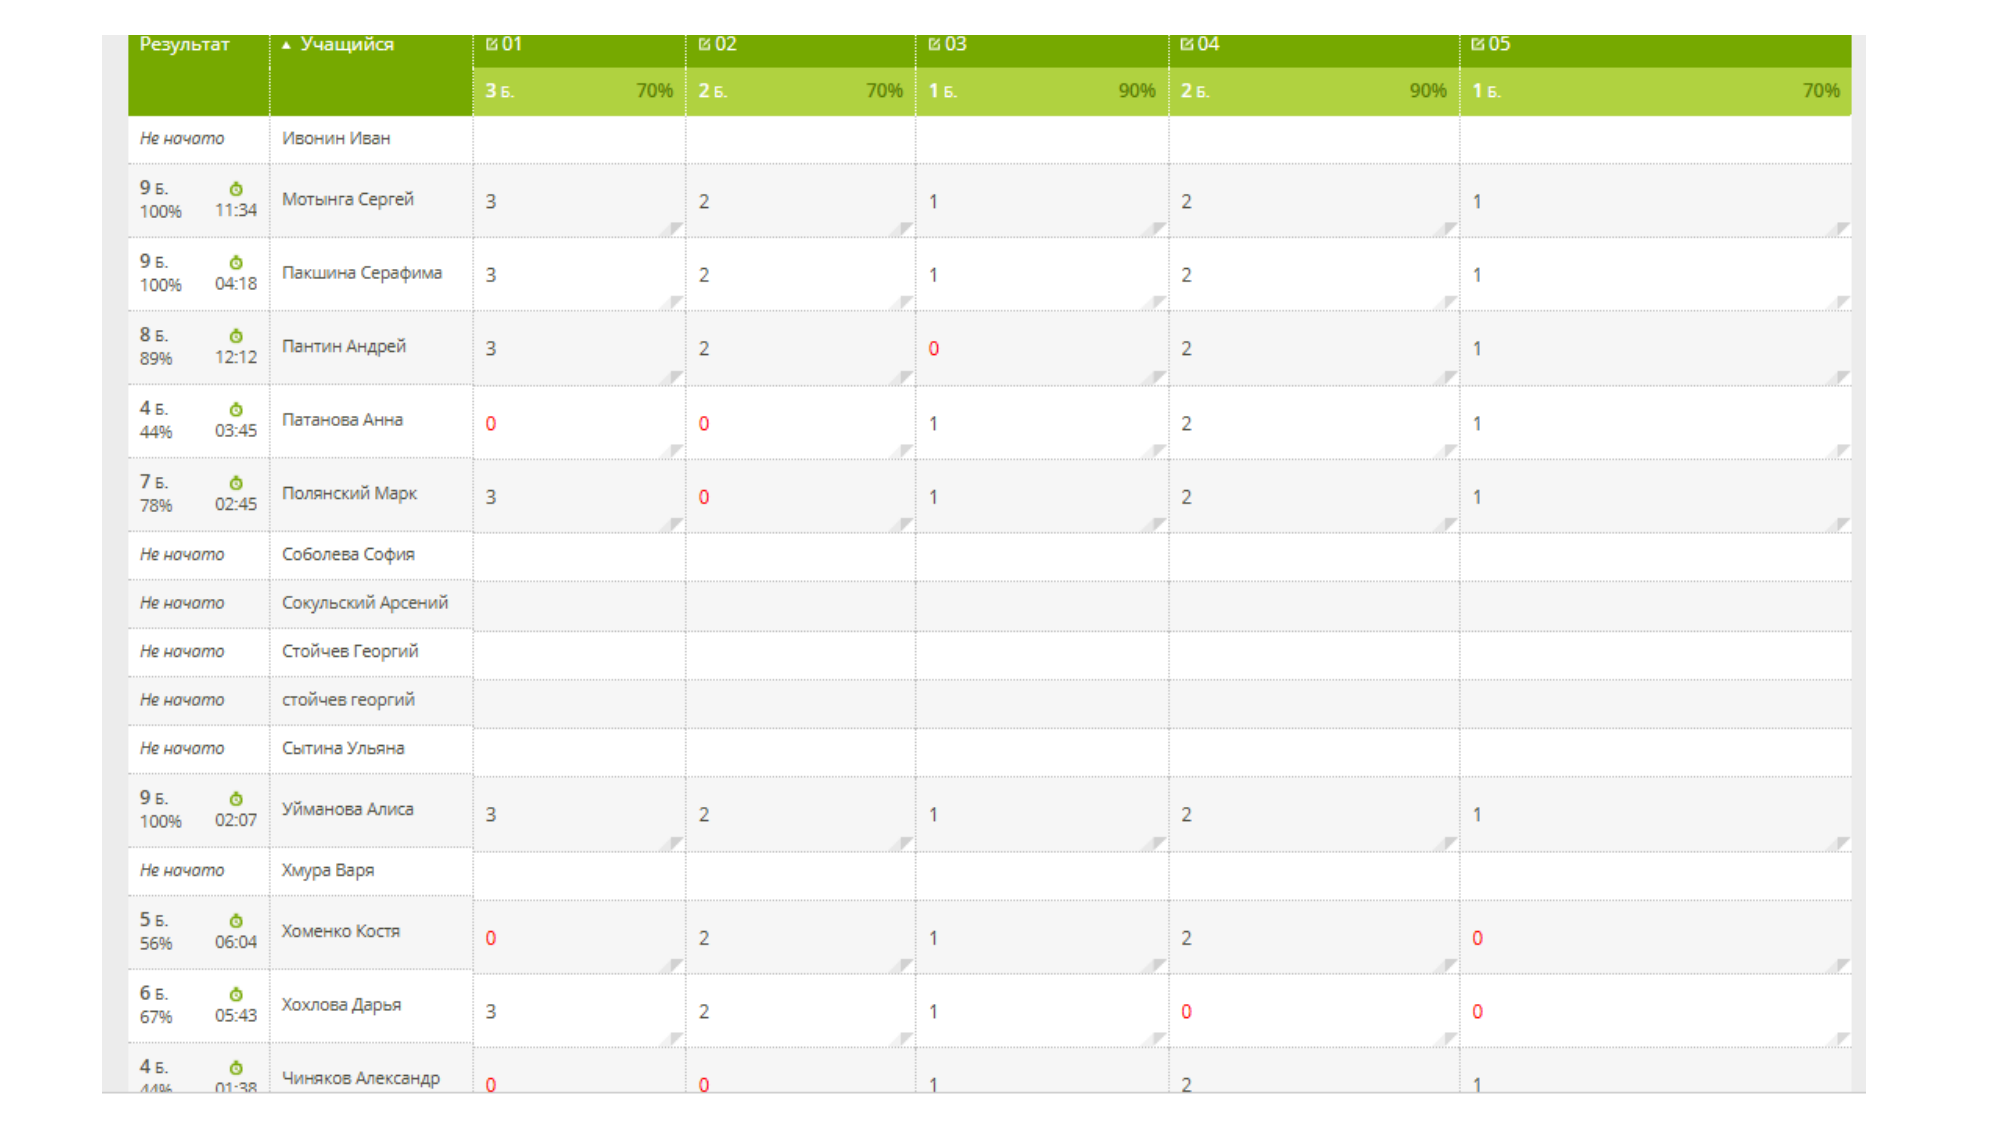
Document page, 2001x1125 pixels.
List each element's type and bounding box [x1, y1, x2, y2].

picture [102, 35, 1866, 1100]
